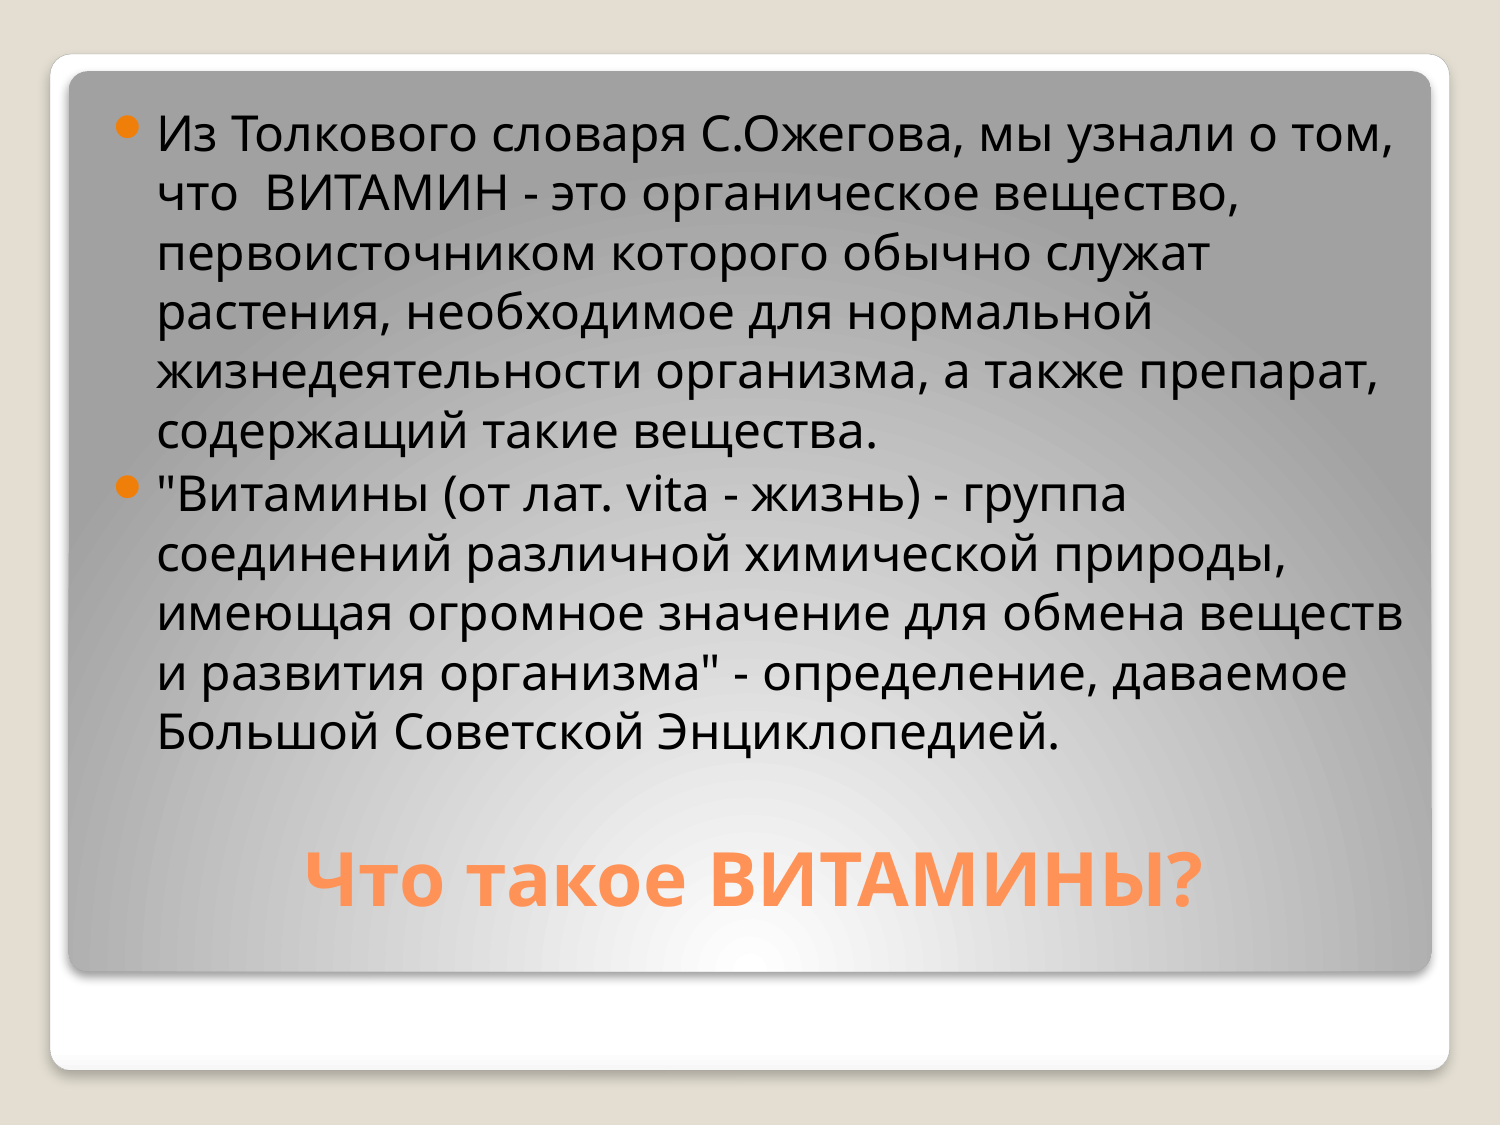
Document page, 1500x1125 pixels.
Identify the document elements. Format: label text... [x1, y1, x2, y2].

list Из Толкового словаря С.Ожегова, мы узнали о том, что ВИТАМИН - это органическое вещество, первоисточником которого обычно служат растения, необходимое для нормальной жизнедеятельности организма, а также препарат, содержащий такие вещества. "Витамины (от лат. vita - жизнь) - группа соединений различной химической природы, имеющая огромное значение для обмена веществ и развития организма" - определение, даваемое Большой Советской Энциклопедией. [82, 86, 1425, 774]
title Что такое ВИТАМИНЫ? [82, 817, 1425, 929]
